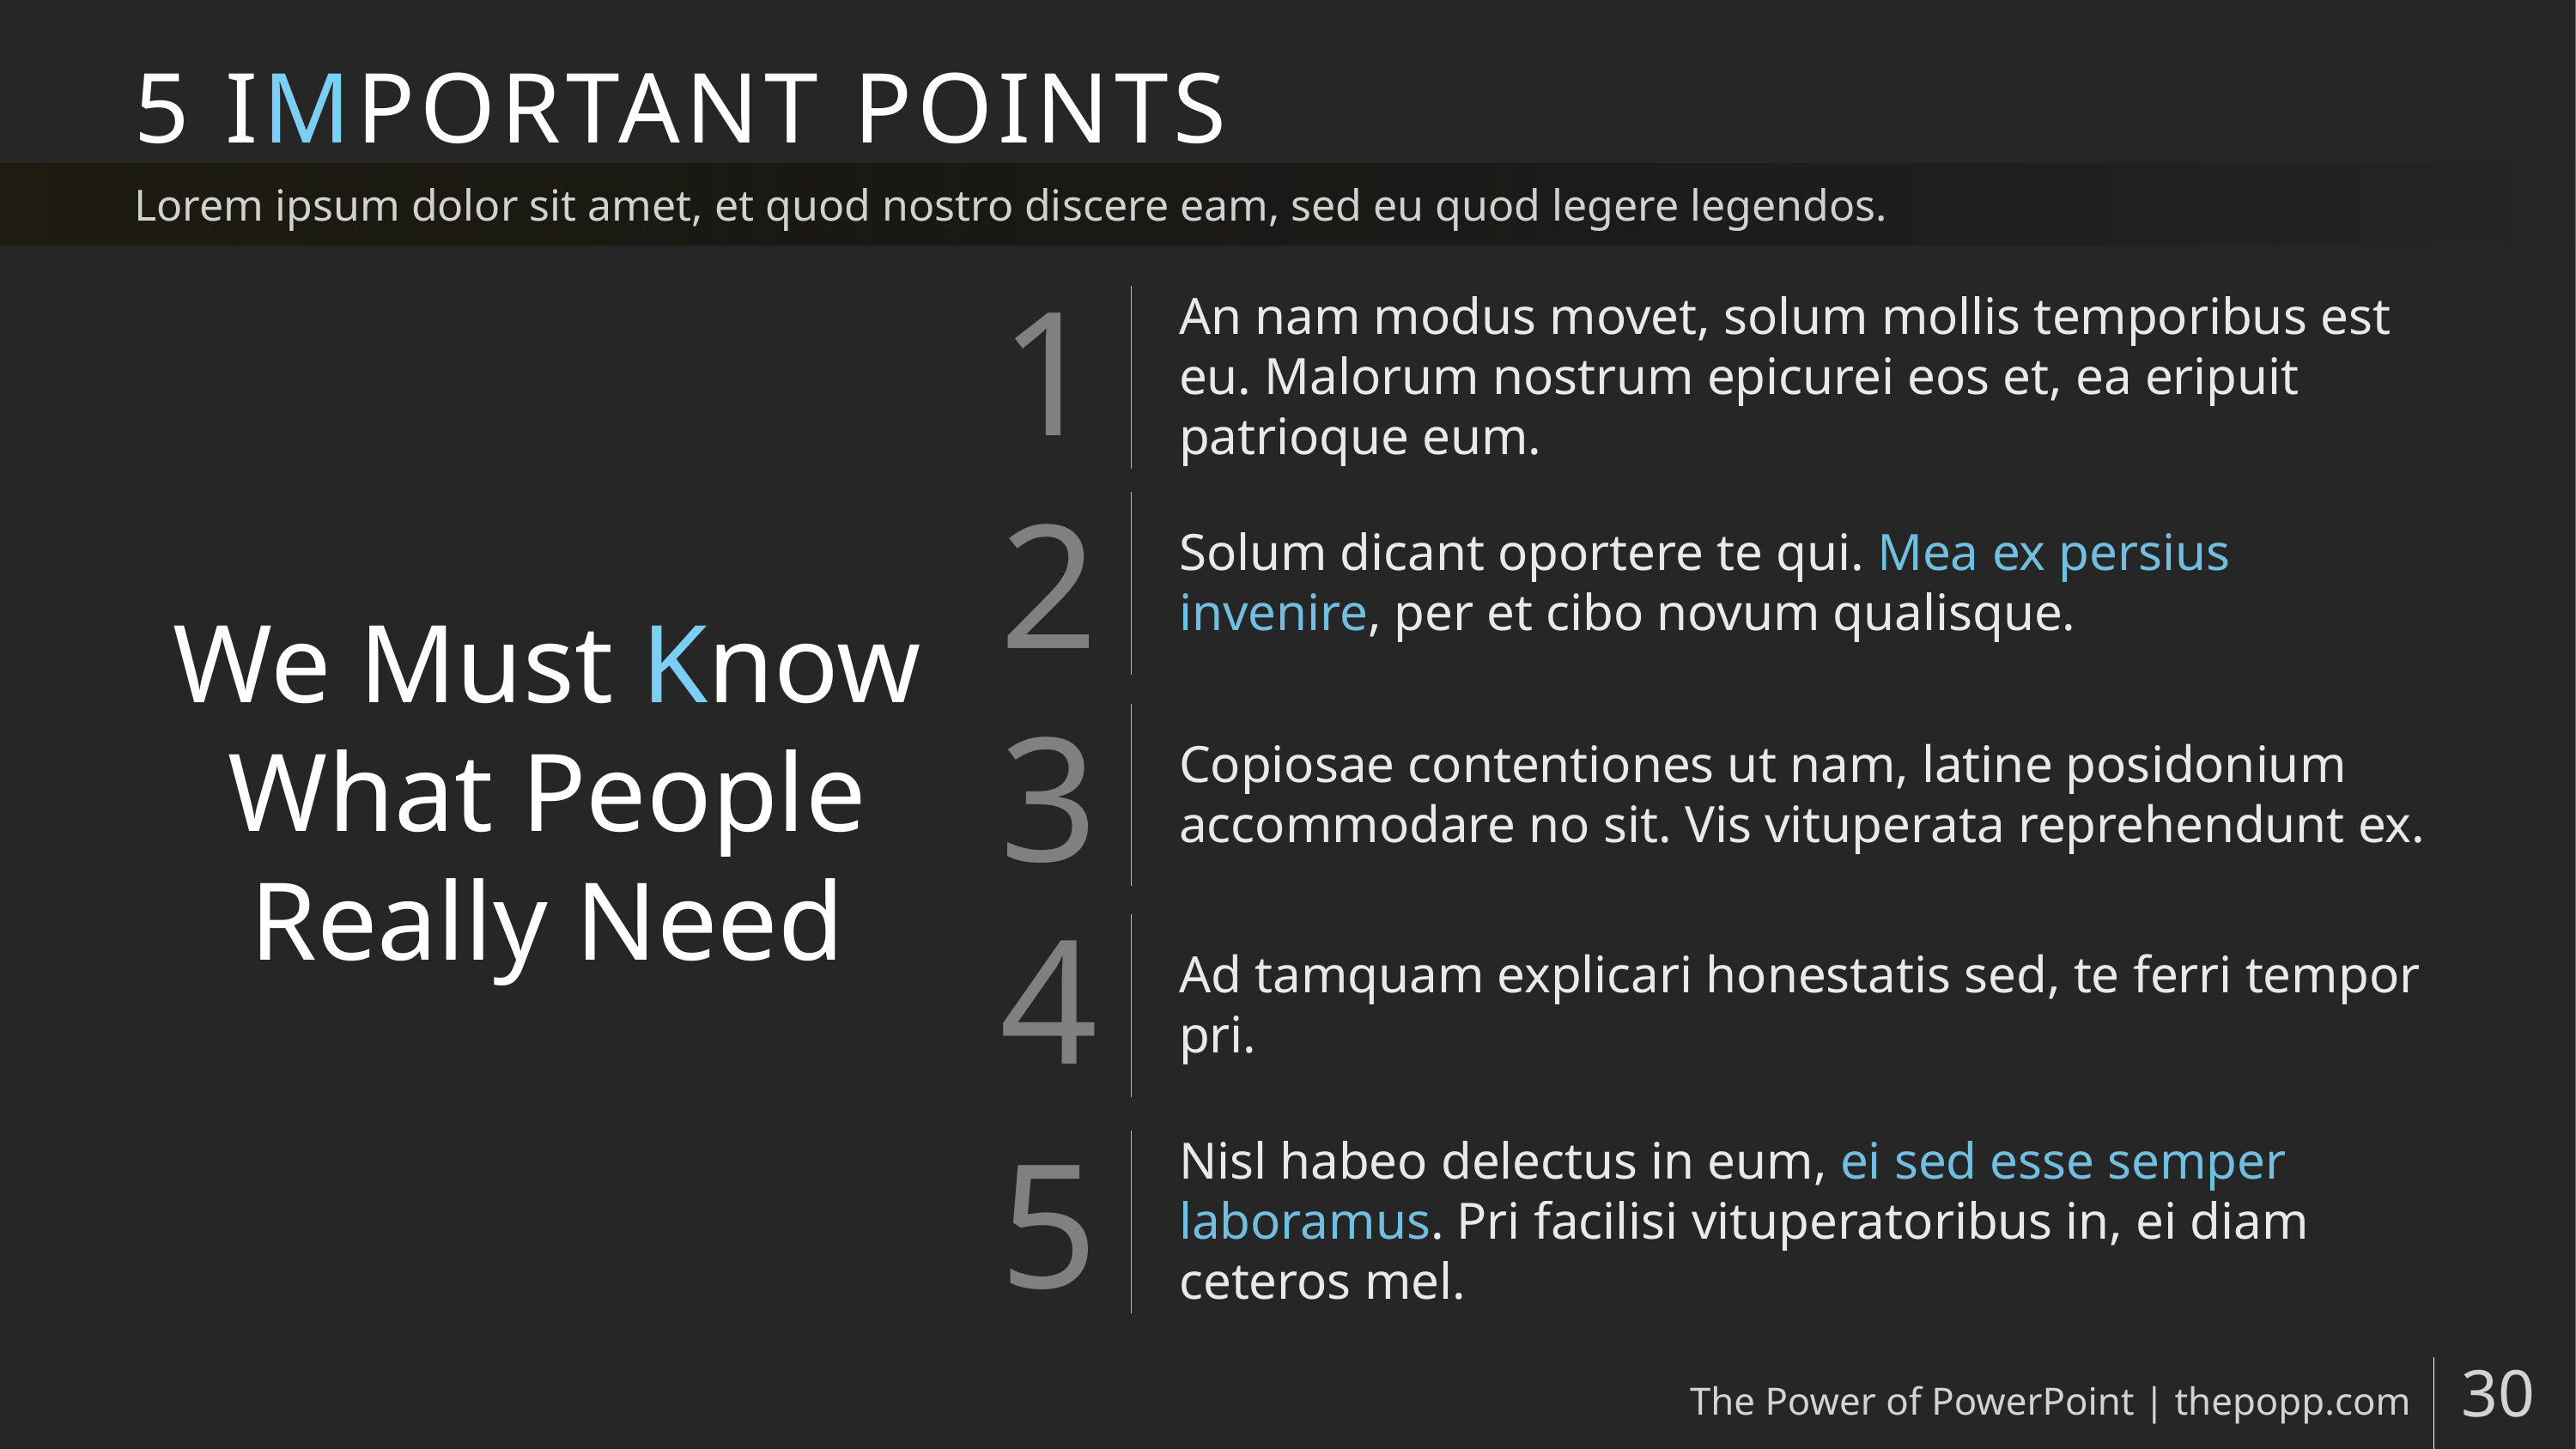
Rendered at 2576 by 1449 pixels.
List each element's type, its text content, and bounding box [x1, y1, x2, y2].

footer The Power of PowerPoint | thepopp.com [922, 1356, 2434, 1434]
list Nisl habeo delectus in eum, ei sed esse semper laboramus. Pri facilisi vituperatoribus in, ei diam ceteros mel. [1156, 1133, 2465, 1306]
list Lorem ipsum dolor sit amet, et quod nostro discere eam, sed eu quod legere legendos. [111, 167, 2404, 248]
list Copiosae contentiones ut nam, latine posidonium accommodare no sit. Vis vituperata reprehendunt ex. [1156, 706, 2465, 879]
list We Must Know What People Really Need [111, 498, 984, 1080]
title 5 IMPORTANT POINTS [111, 0, 2430, 174]
slide_number 30 [2438, 1357, 2576, 1434]
list Solum dicant oportere te qui. Mea ex persius invenire, per et cibo novum qualisque. [1156, 494, 2465, 667]
list Ad tamquam explicari honestatis sed, te ferri tempor pri. [1156, 916, 2465, 1089]
list An nam modus movet, solum mollis temporibus est eu. Malorum nostrum epicurei eos et, ea eripuit patrioque eum. [1156, 288, 2465, 461]
